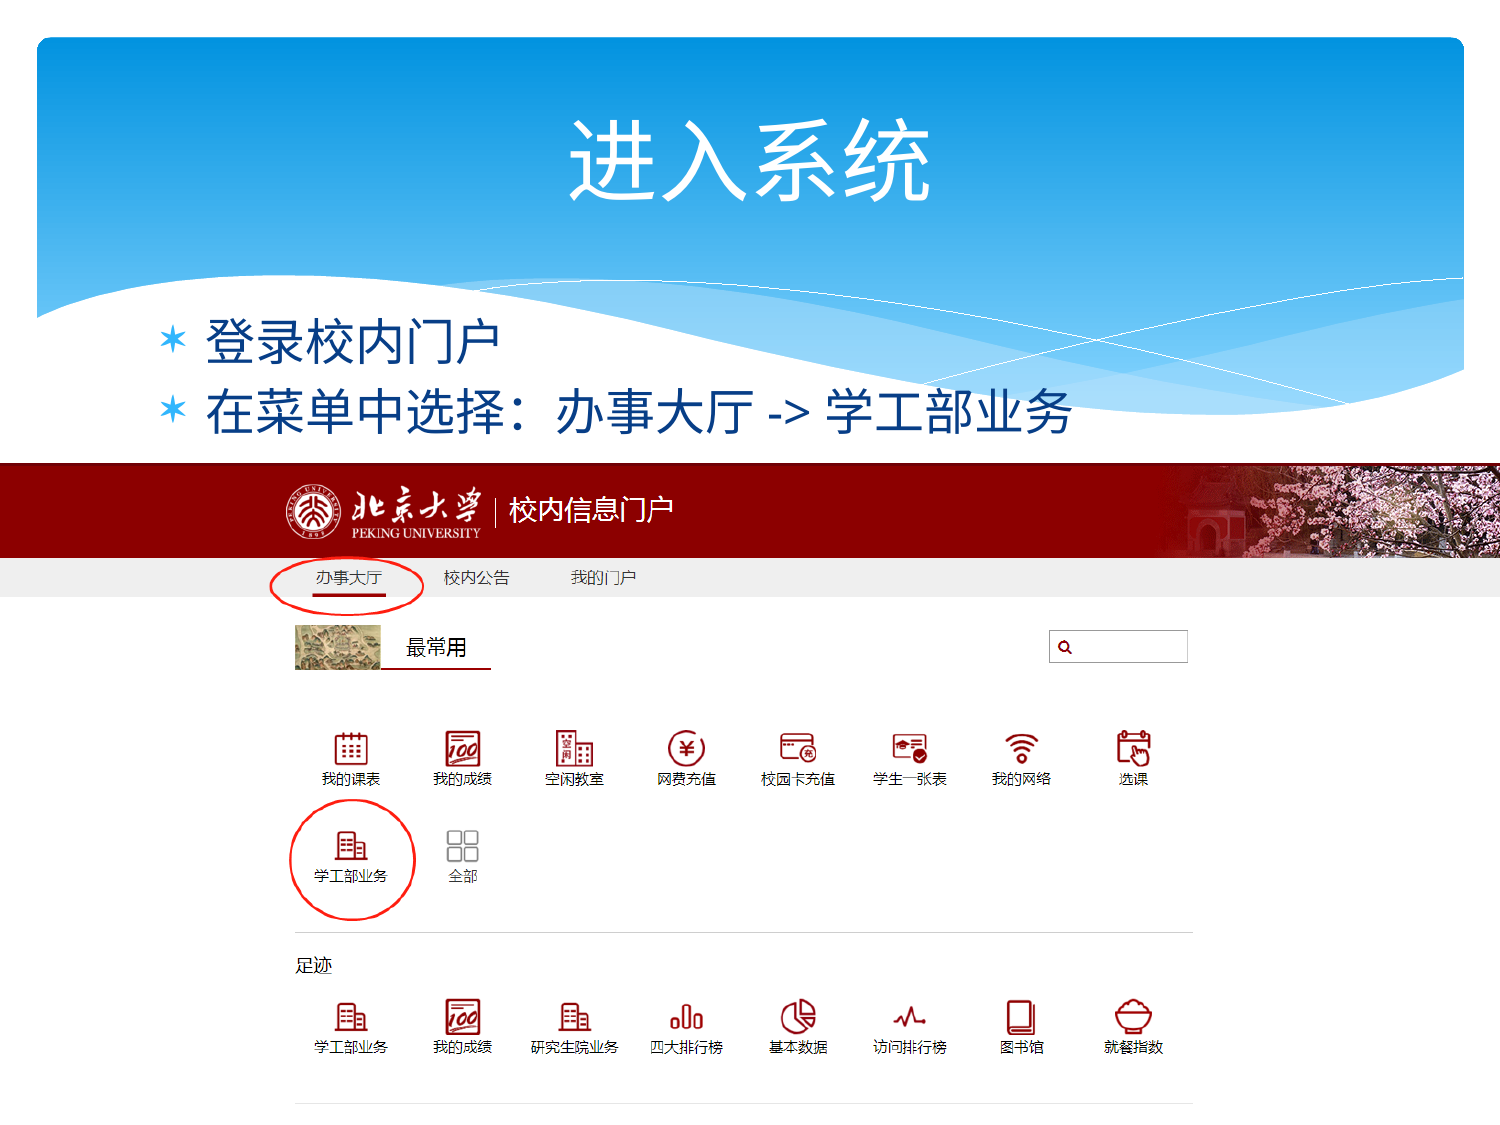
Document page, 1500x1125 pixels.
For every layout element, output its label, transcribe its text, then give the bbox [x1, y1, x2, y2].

list 登录校内门户 在菜单中选择：办事大厅->学工部业务 [145, 302, 1362, 461]
title 进入系统 [75, 55, 1425, 261]
picture [0, 462, 1500, 1125]
